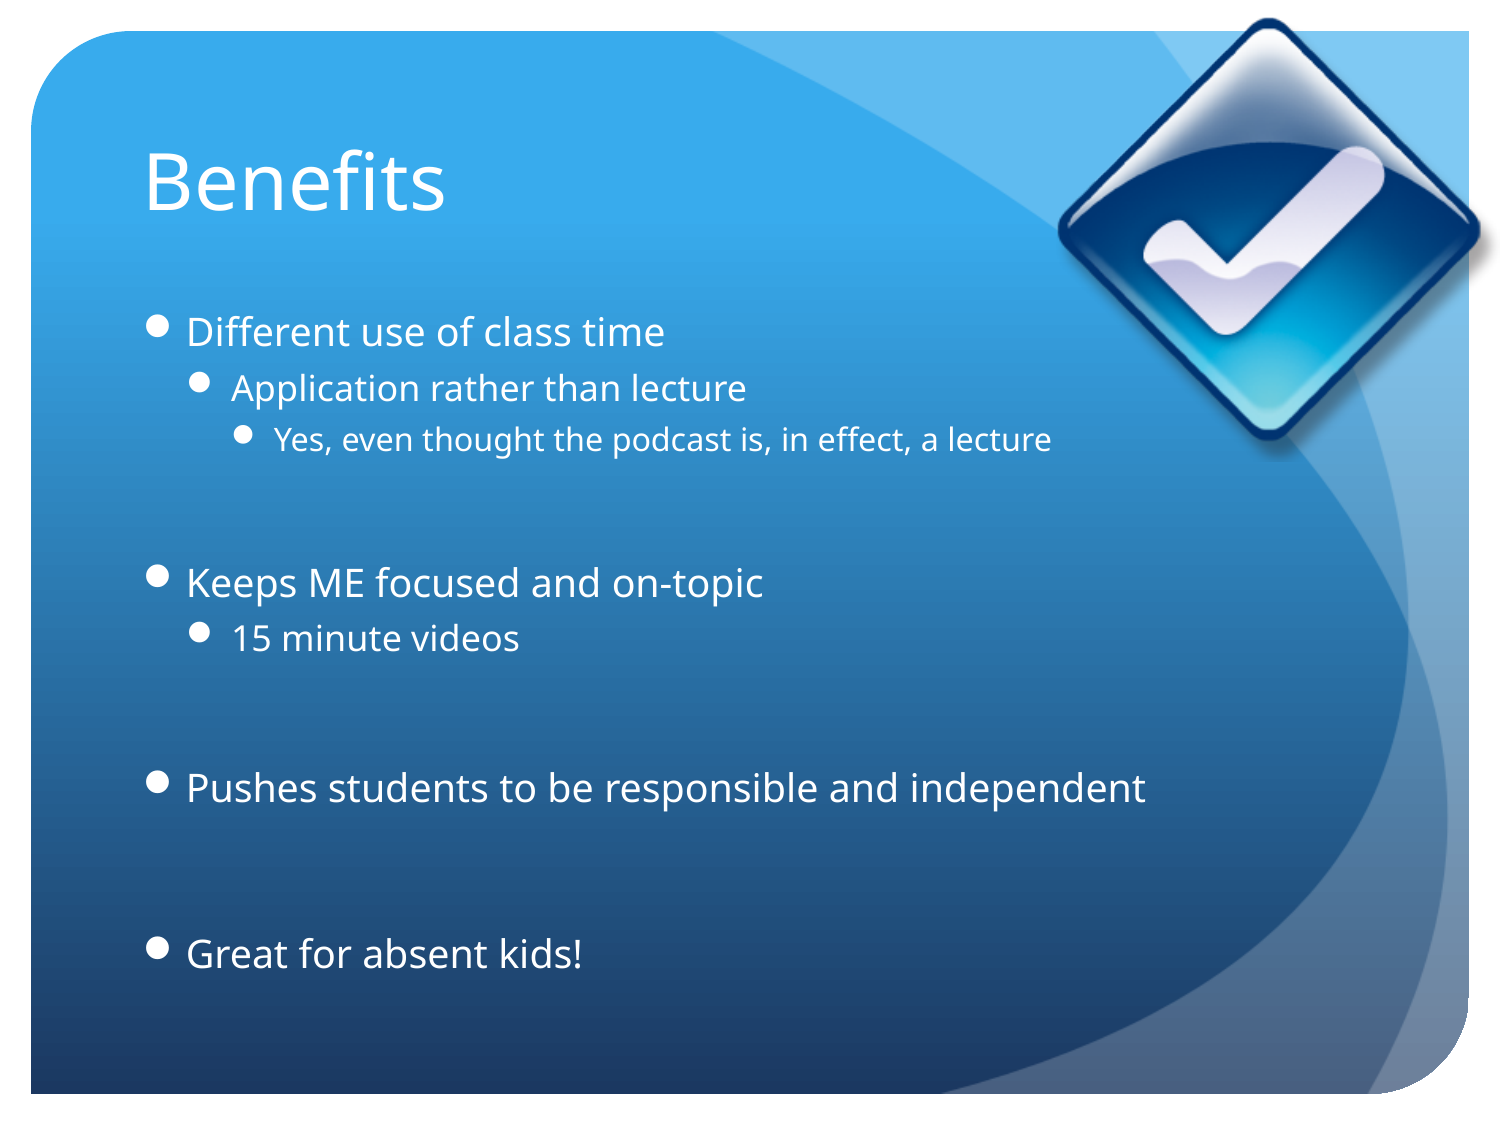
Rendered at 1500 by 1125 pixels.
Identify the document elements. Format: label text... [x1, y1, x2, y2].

list Different use of class time Application rather than lecture Yes, even thought the podcast is, in effect, a lecture Keeps ME focused and on-topic 15 minute videos Pushes students to be responsible and independent Great for absent kids! [127, 299, 1372, 991]
title Benefits [127, 62, 1044, 234]
picture [24, 5, 1500, 1094]
